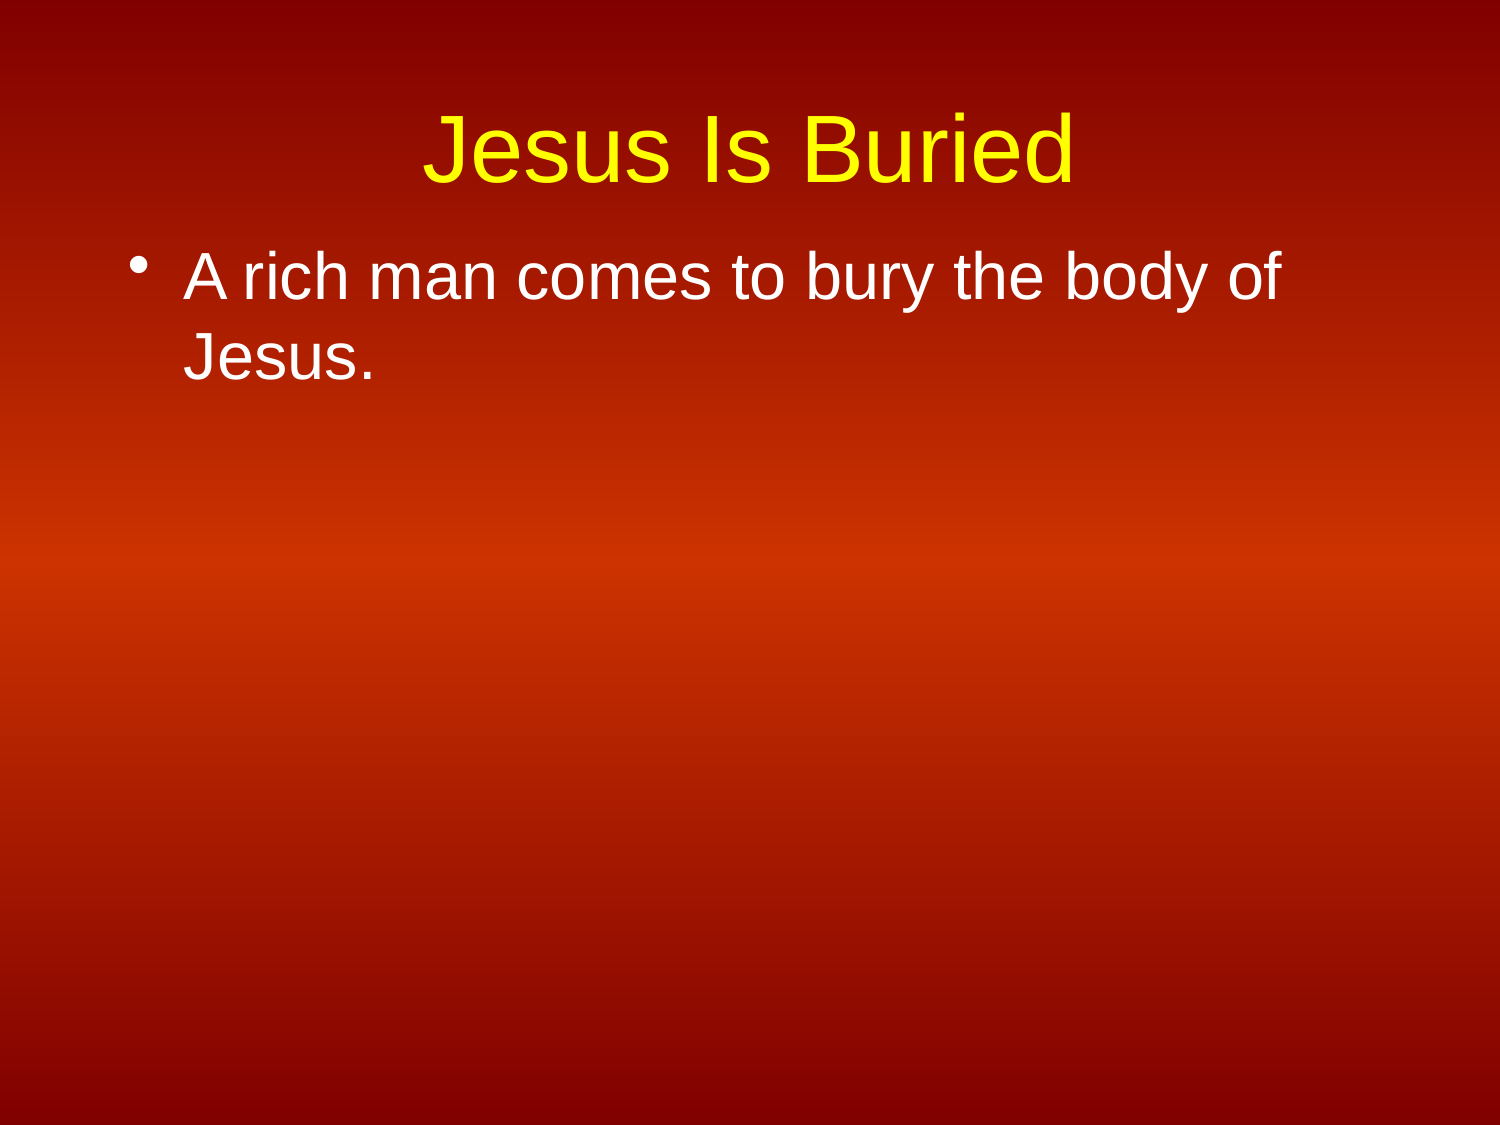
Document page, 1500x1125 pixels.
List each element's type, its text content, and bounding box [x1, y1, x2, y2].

list A rich man comes to bury the body of Jesus. [112, 224, 1463, 1125]
title Jesus Is Buried [37, 50, 1463, 238]
